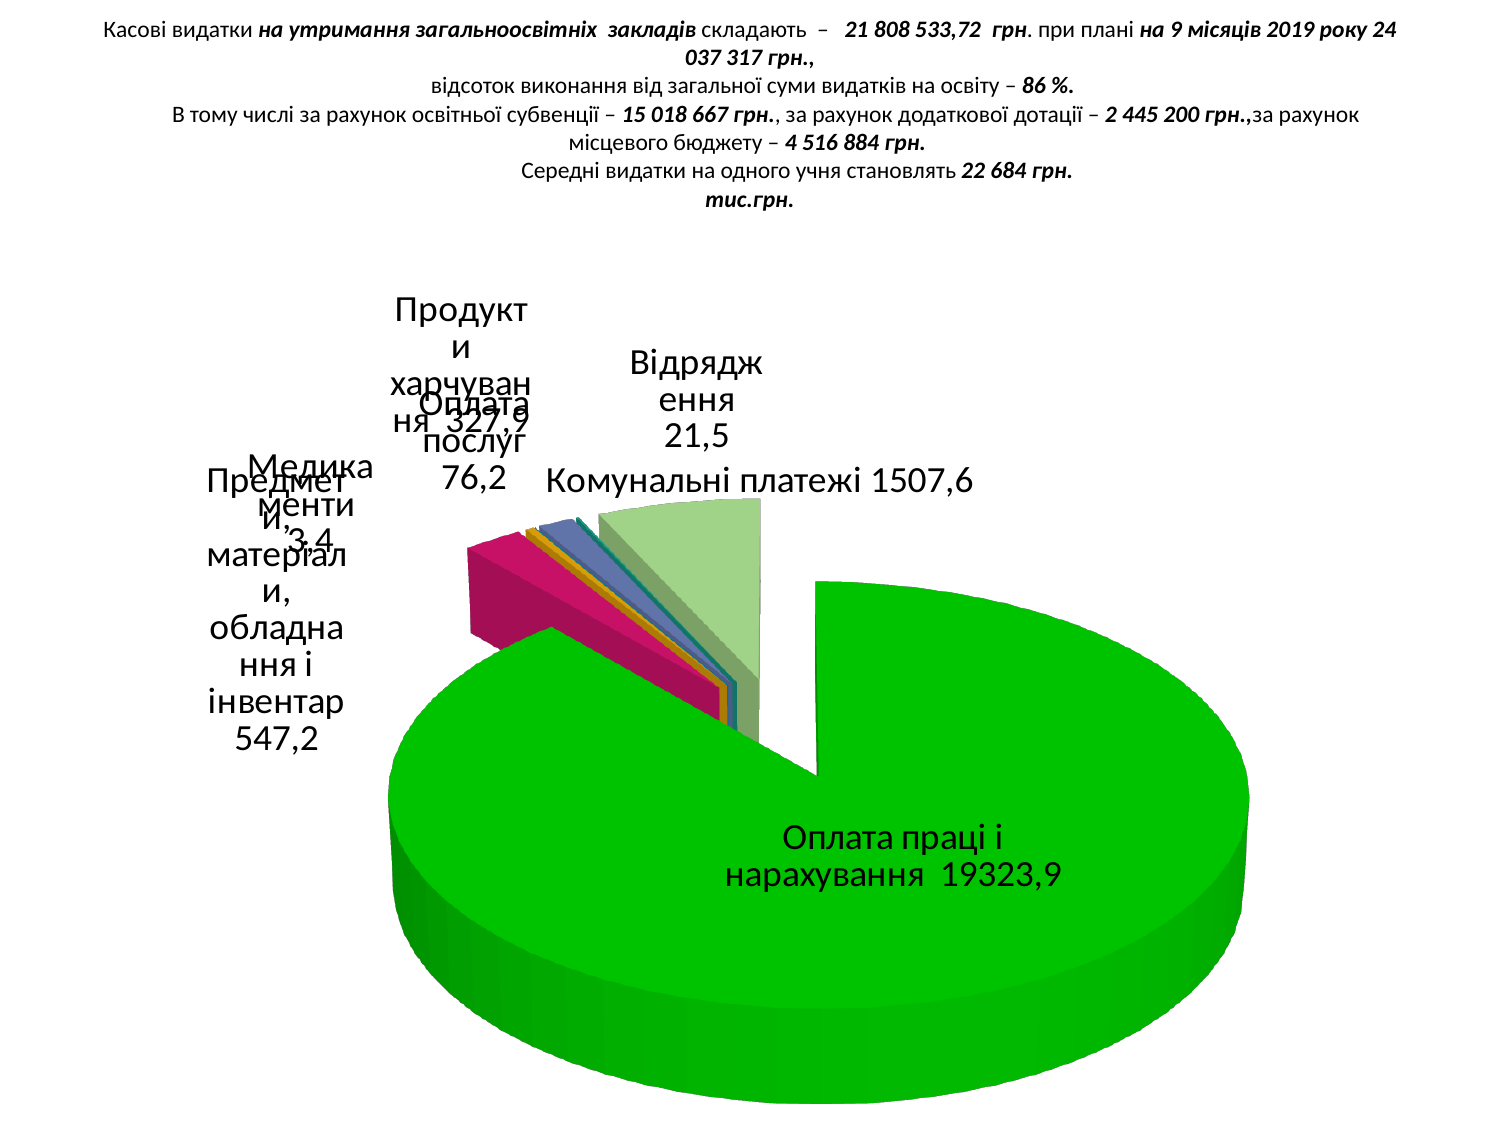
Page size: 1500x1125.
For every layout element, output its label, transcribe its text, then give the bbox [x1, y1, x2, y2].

title Касові видатки на утримання загальноосвітніх закладів складають – 21 808 533,72 грн. при плані на 9 місяців 2019 року 24 037 317 грн., відсоток виконання від загальної суми видатків на освіту – 86 %. В тому числі за рахунок освітньої субвенції – 15 018 667 грн., за рахунок додаткової дотації – 2 445 200 грн.,за рахунок місцевого бюджету – 4 516 884 грн. Середні видатки на одного учня становлять 22 684 грн. тис.грн. [75, 0, 1425, 220]
chart [76, 243, 1473, 1125]
